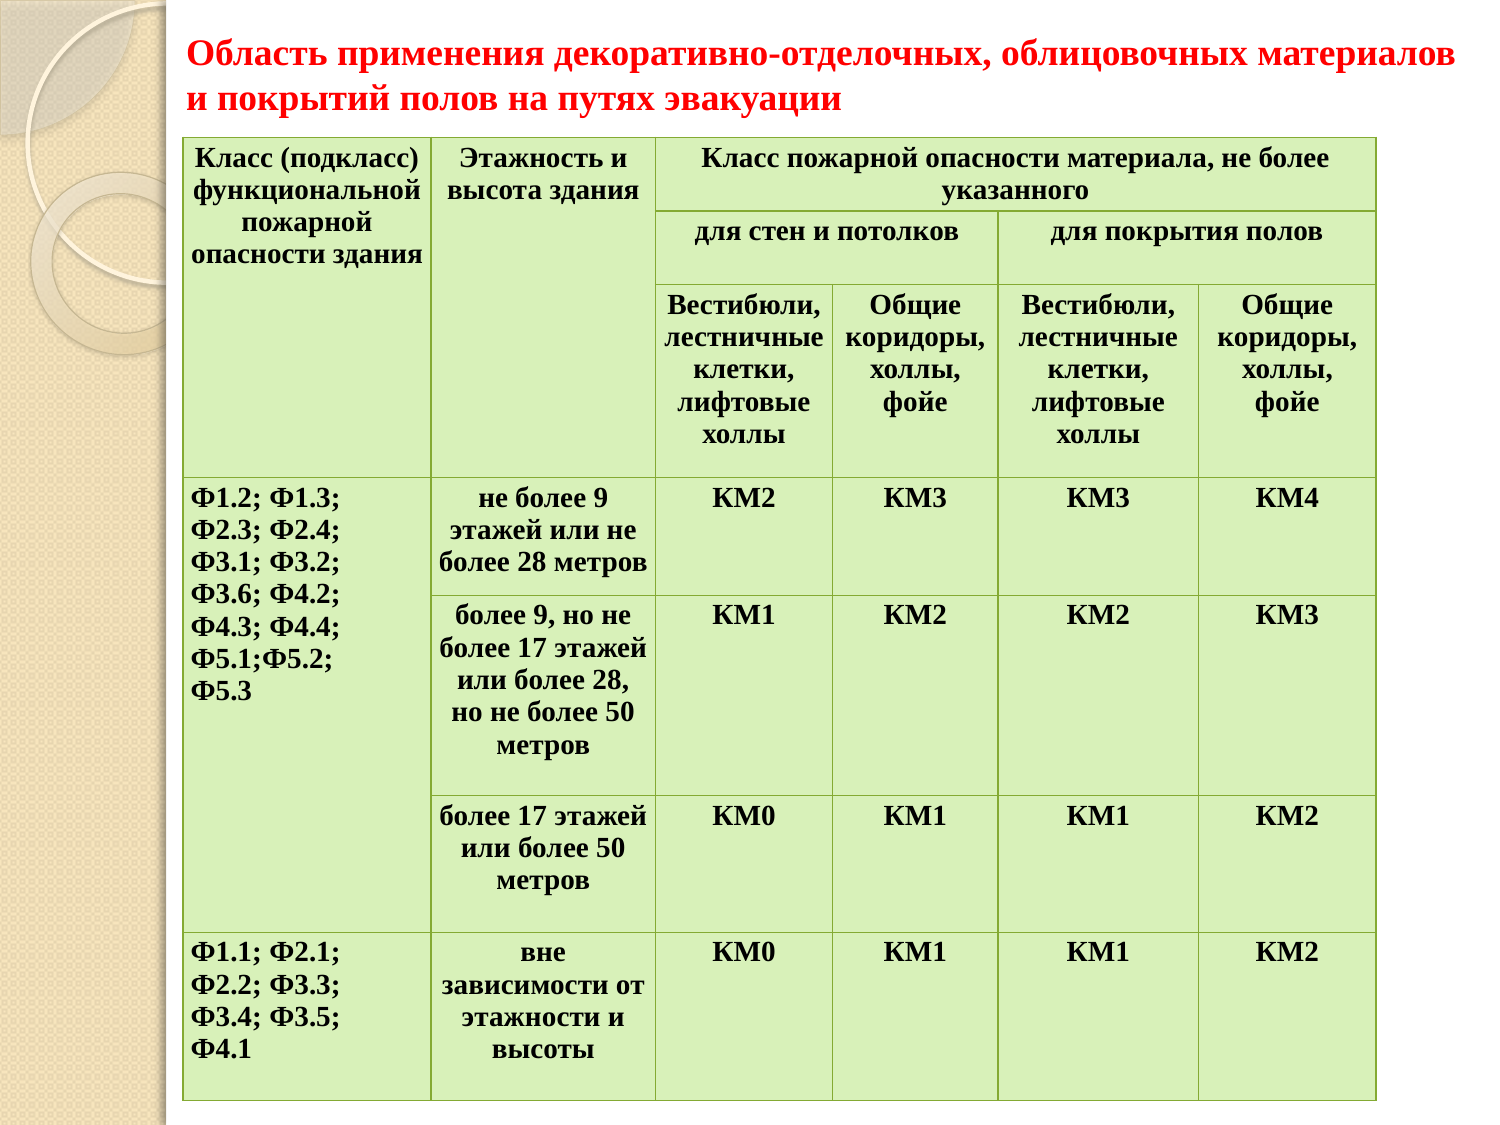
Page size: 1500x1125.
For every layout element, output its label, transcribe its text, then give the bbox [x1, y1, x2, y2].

table_cell вне зависимости от этажности и высоты [432, 933, 655, 1100]
table_cell КМ2 [1199, 933, 1375, 1100]
table_cell КМ3 [833, 478, 997, 595]
table_cell для стен и потолков [656, 212, 997, 284]
table_cell КМ1 [999, 933, 1198, 1100]
table_cell КМ1 [656, 596, 832, 795]
table_cell КМ1 [999, 796, 1198, 932]
table_cell Вестибюли, лестничные клетки, лифтовые холлы [656, 285, 832, 477]
table_cell Общие коридоры, холлы, фойе [1199, 285, 1375, 477]
table_cell КМ3 [999, 478, 1198, 595]
table_cell КМ2 [999, 596, 1198, 795]
table_cell Вестибюли, лестничные клетки, лифтовые холлы [999, 285, 1198, 477]
table_cell Ф1.2; Ф1.3; Ф2.3; Ф2.4; Ф3.1; Ф3.2; Ф3.6; Ф4.2; Ф4.3; Ф4.4; Ф5.1;Ф5.2; Ф5.3 [184, 478, 430, 932]
table_cell КМ4 [1199, 478, 1375, 595]
table_header Этажность и высота здания [432, 138, 655, 477]
table_cell КМ0 [656, 933, 832, 1100]
table_cell КМ2 [1199, 796, 1375, 932]
table_cell КМ1 [833, 796, 997, 932]
table_cell более 17 этажей или более 50 метров [432, 796, 655, 932]
table_cell не более 9 этажей или не более 28 метров [432, 478, 655, 595]
table_cell более 9, но не более 17 этажей или более 28, но не более 50 метров [432, 596, 655, 795]
table_cell КМ2 [833, 596, 997, 795]
table_header Класс пожарной опасности материала, не более указанного [656, 138, 1375, 210]
table_cell КМ0 [656, 796, 832, 932]
table_cell для покрытия полов [999, 212, 1375, 284]
table_cell КМ2 [656, 478, 832, 595]
table_cell КМ1 [833, 933, 997, 1100]
table_cell Общие коридоры, холлы, фойе [833, 285, 997, 477]
table_cell Ф1.1; Ф2.1; Ф2.2; Ф3.3; Ф3.4; Ф3.5; Ф4.1 [184, 933, 430, 1100]
text_box Область применения декоративно-отделочных, облицовочных материалов и покрытий полов на путях эвакуации [171, 20, 1483, 126]
table_header Класс (подкласс) функциональной пожарной опасности здания [184, 138, 430, 477]
table_cell КМ3 [1199, 596, 1375, 795]
